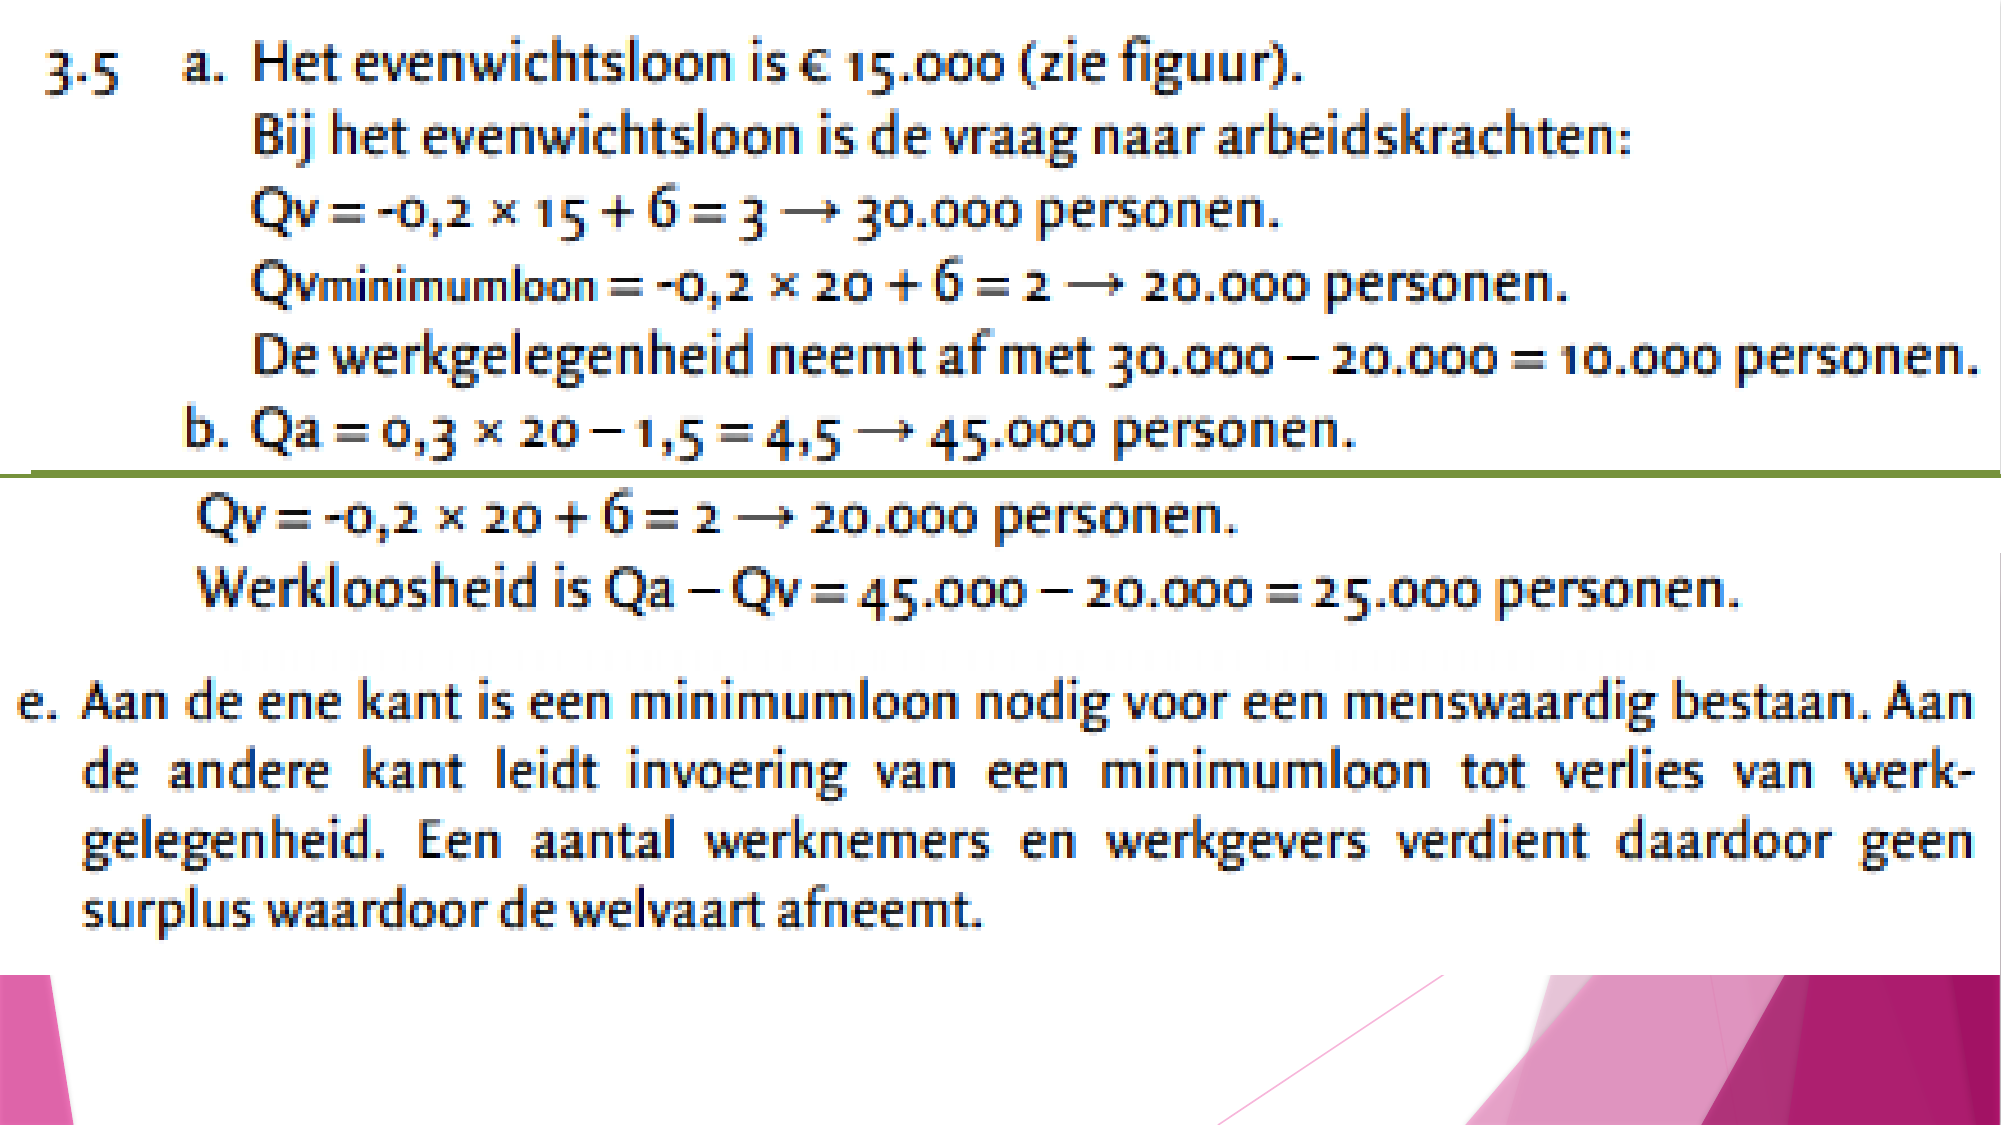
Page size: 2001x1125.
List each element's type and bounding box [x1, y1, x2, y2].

picture [0, 0, 2001, 975]
